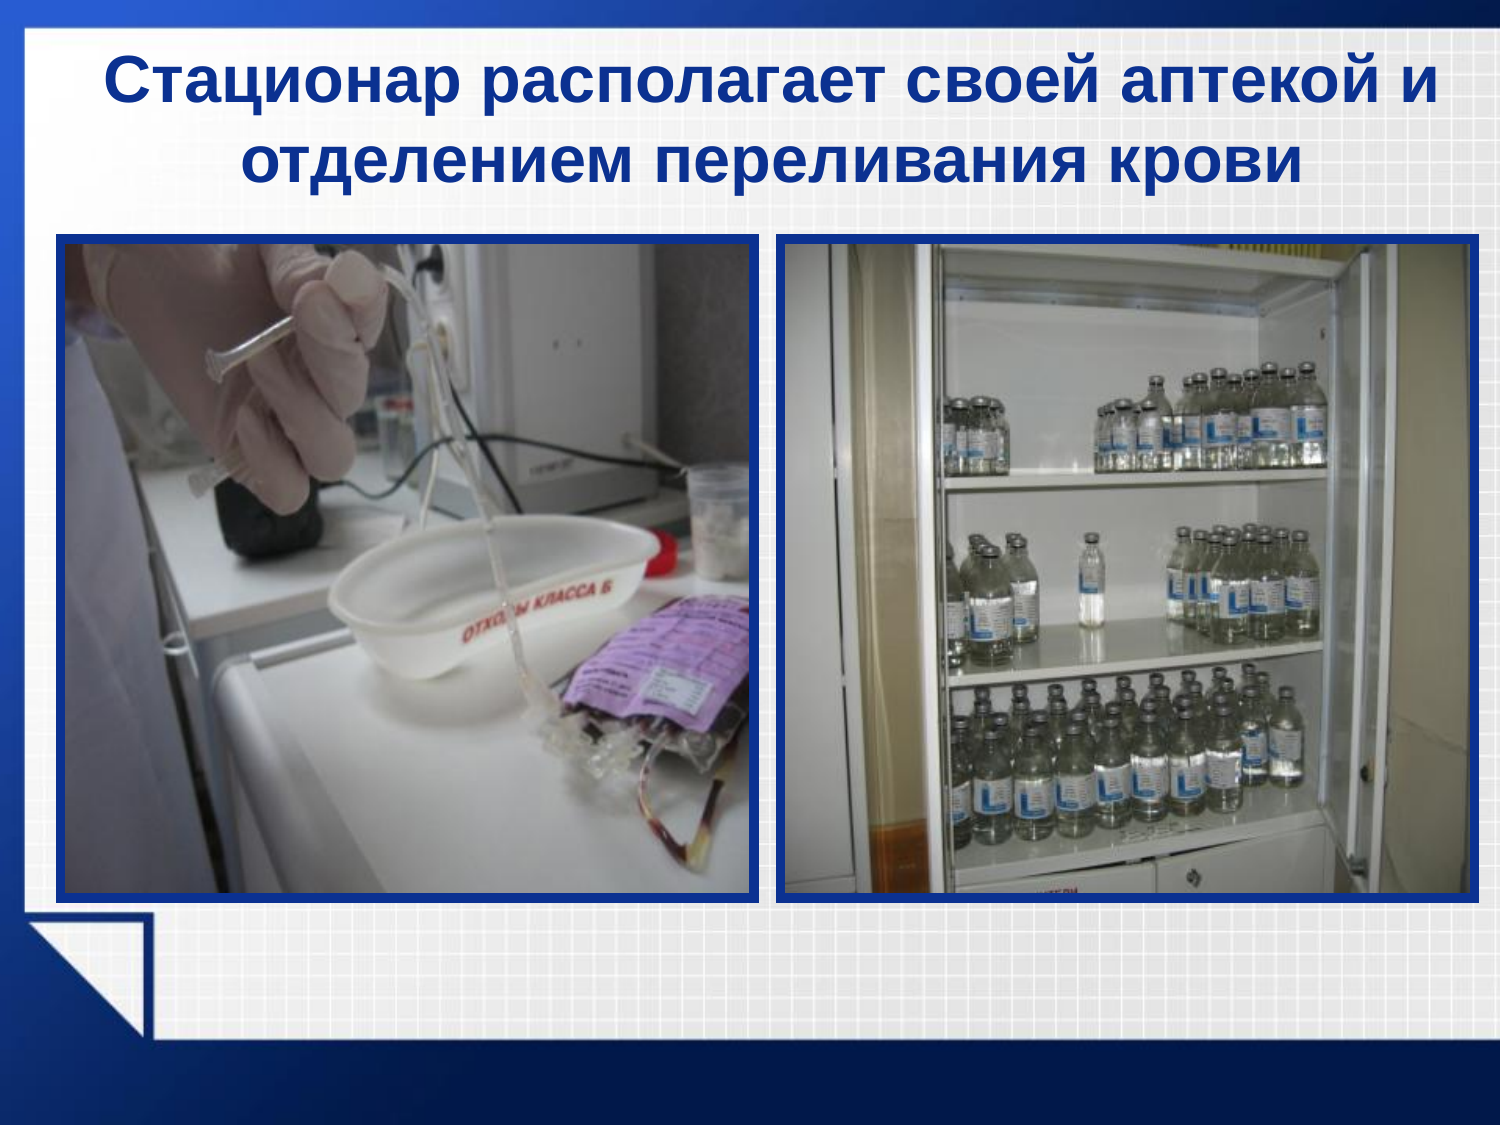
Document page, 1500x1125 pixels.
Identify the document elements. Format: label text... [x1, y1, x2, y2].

picture [0, 0, 1500, 1125]
title Стационар располагает своей аптекой и отделением переливания крови [74, 42, 1471, 189]
list [74, 148, 1426, 1024]
